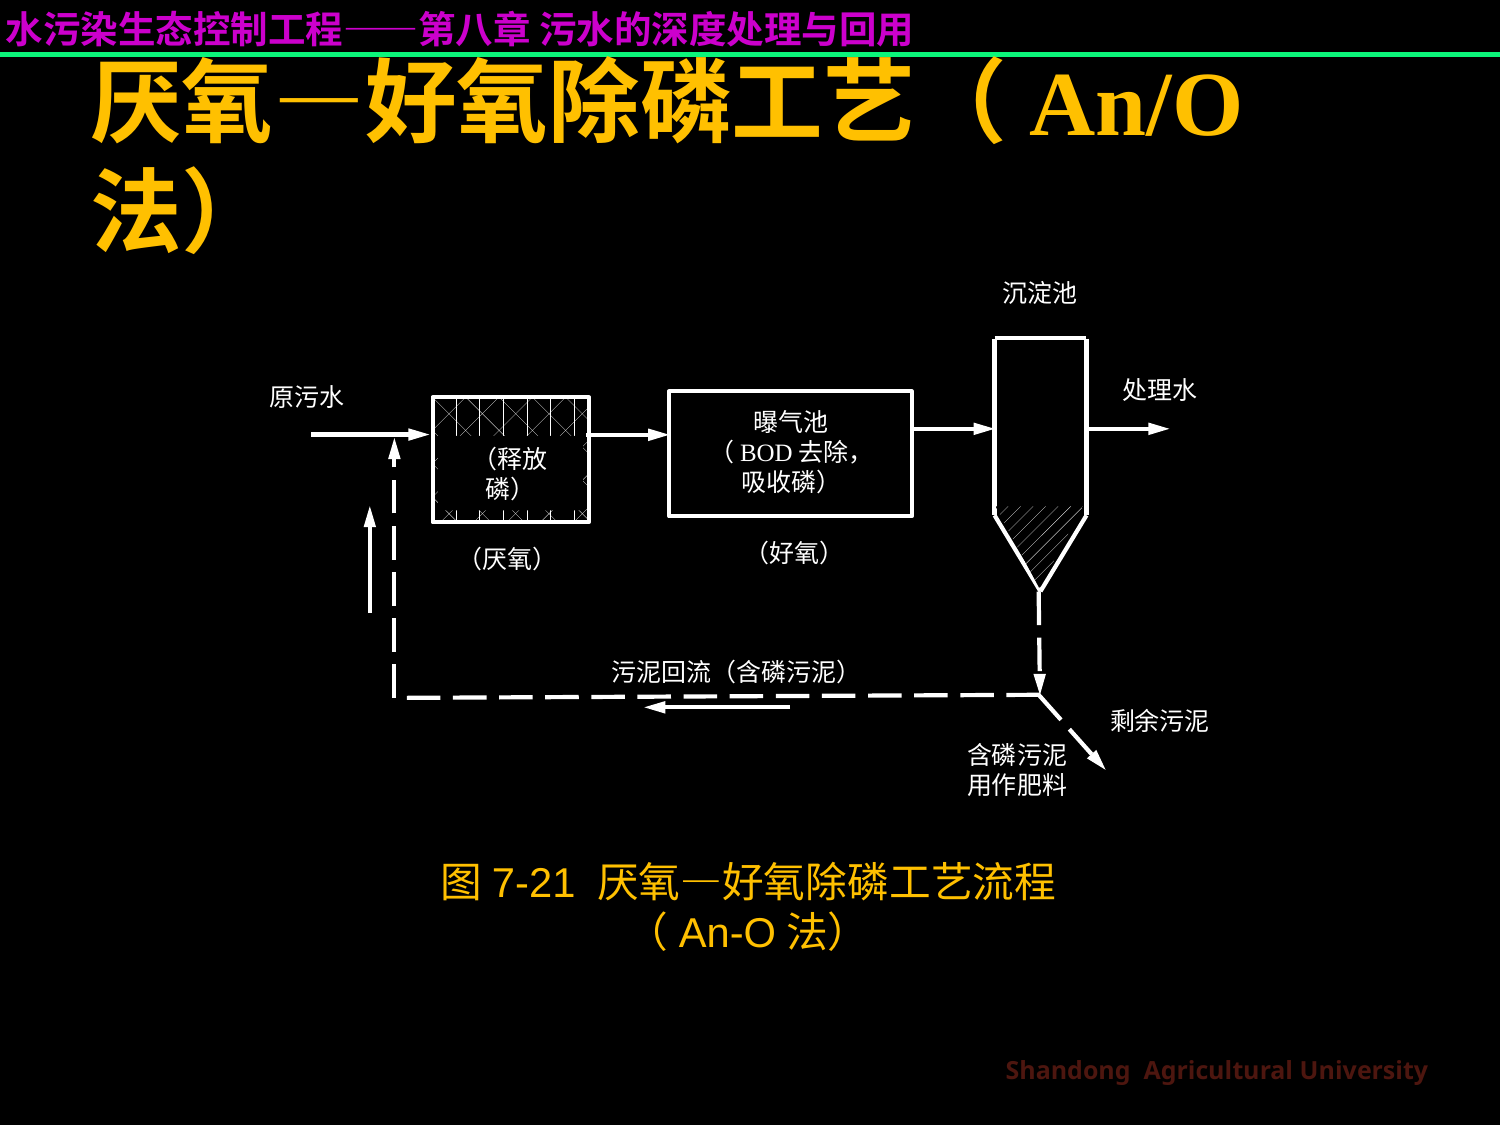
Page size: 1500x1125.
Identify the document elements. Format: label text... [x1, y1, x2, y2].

title 厌氧—好氧除磷工艺（An/O法） [75, 59, 1425, 248]
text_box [253, 270, 1226, 965]
